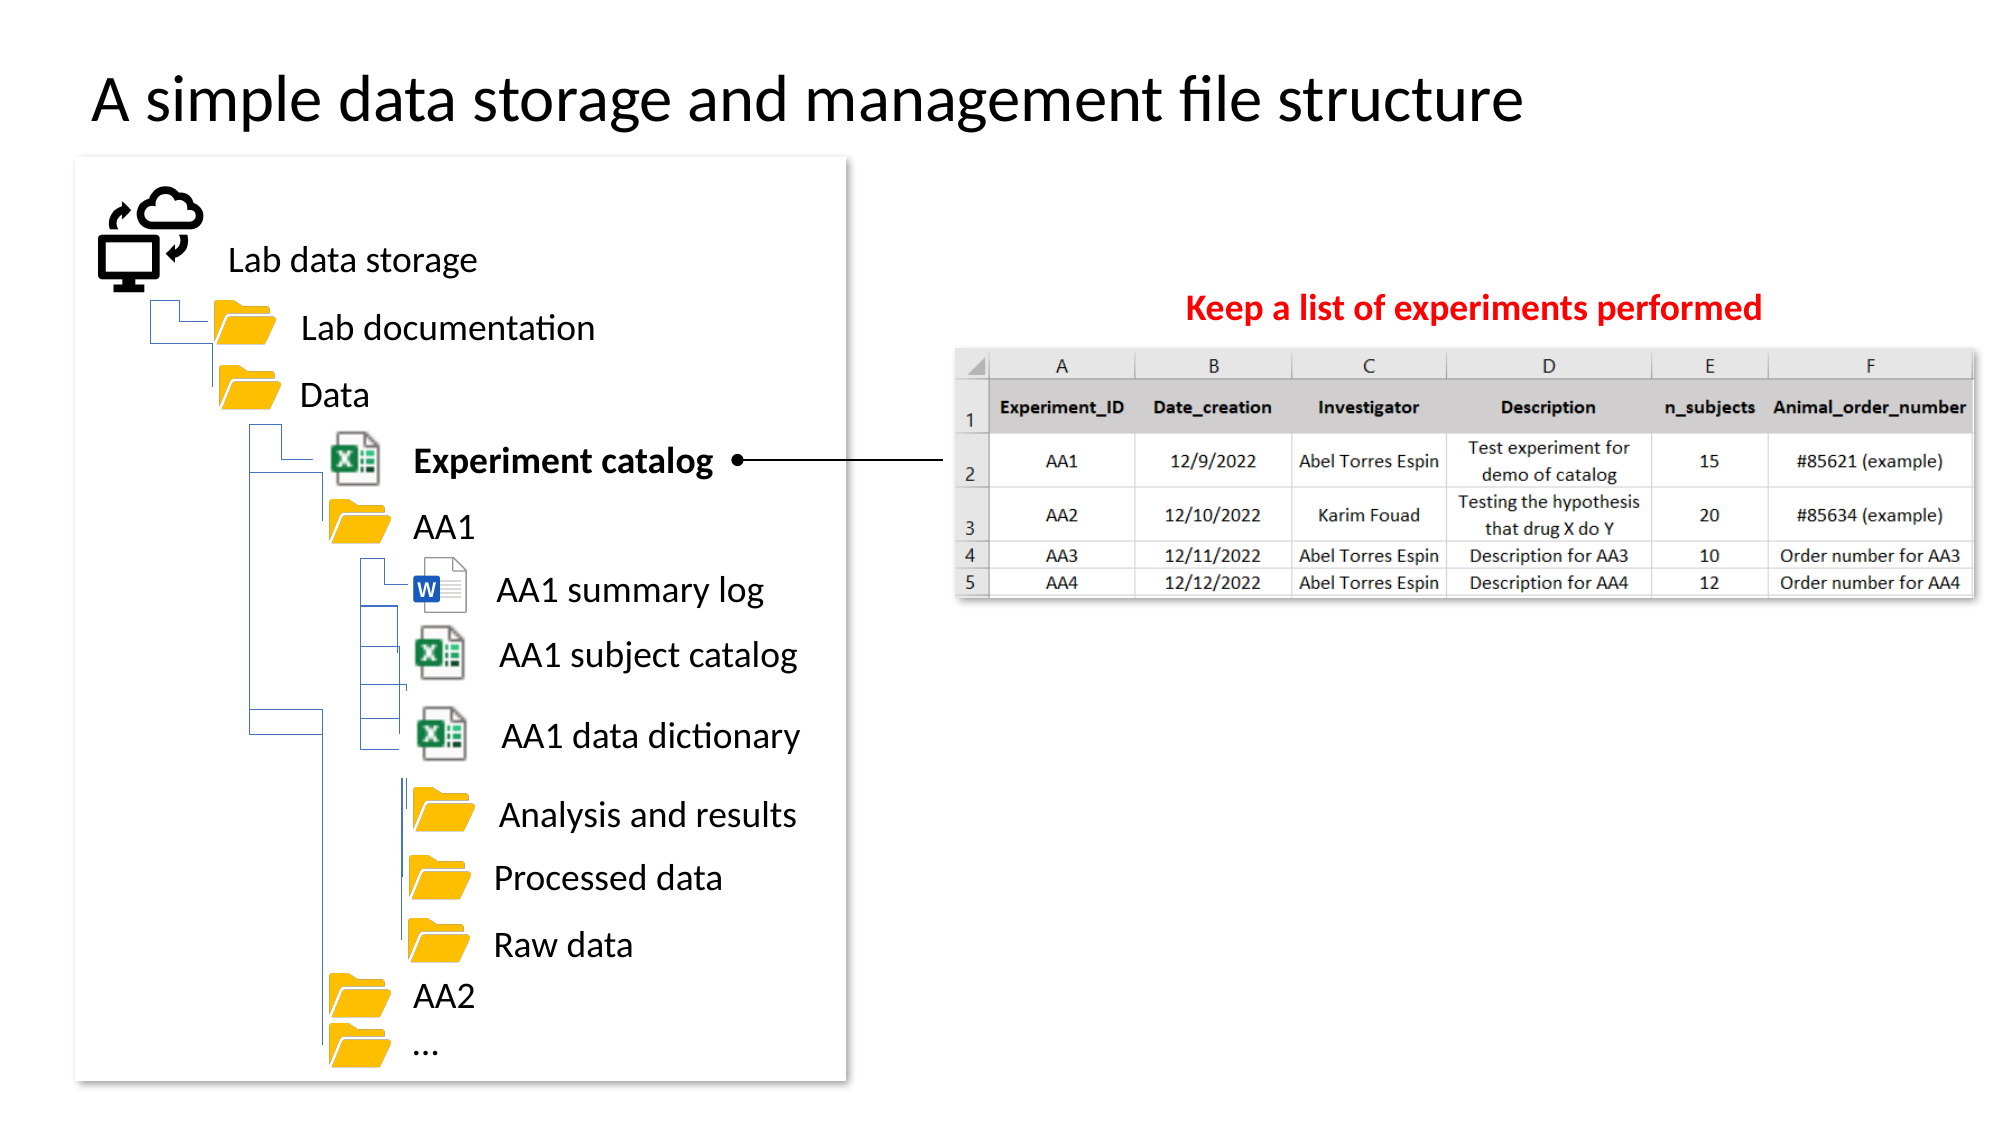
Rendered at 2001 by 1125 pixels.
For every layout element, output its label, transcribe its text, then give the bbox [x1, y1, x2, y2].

picture [955, 348, 1974, 598]
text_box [75, 156, 846, 1083]
text_box A simple data storage and management file structure [77, 47, 1627, 143]
text_box Keep a list of experiments performed [1171, 275, 1832, 336]
